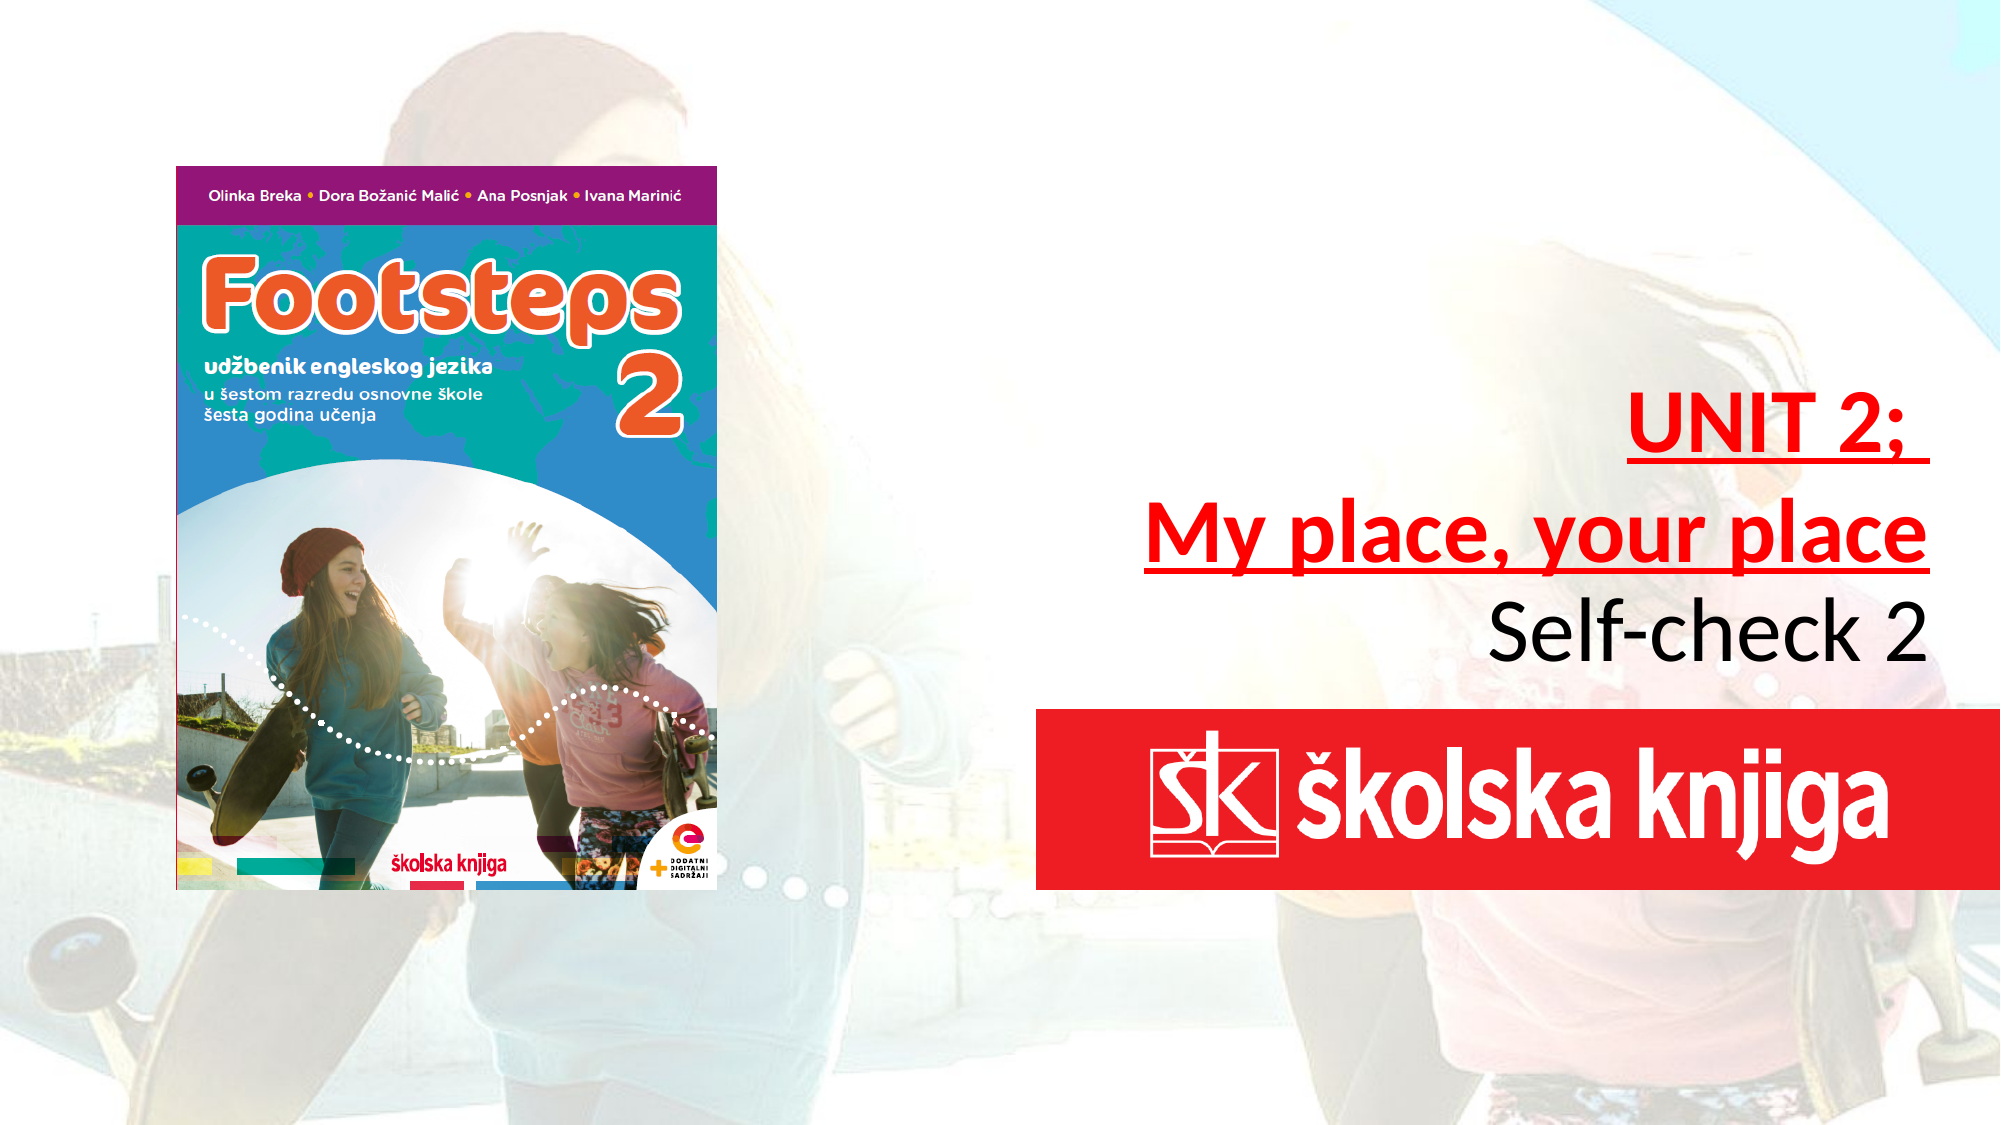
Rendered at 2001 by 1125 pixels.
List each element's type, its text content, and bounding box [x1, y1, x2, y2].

text_box UNIT 2; My place, your place [912, 353, 1946, 588]
picture [0, 0, 2001, 1125]
text_box Self-check 2 [1036, 562, 1946, 688]
